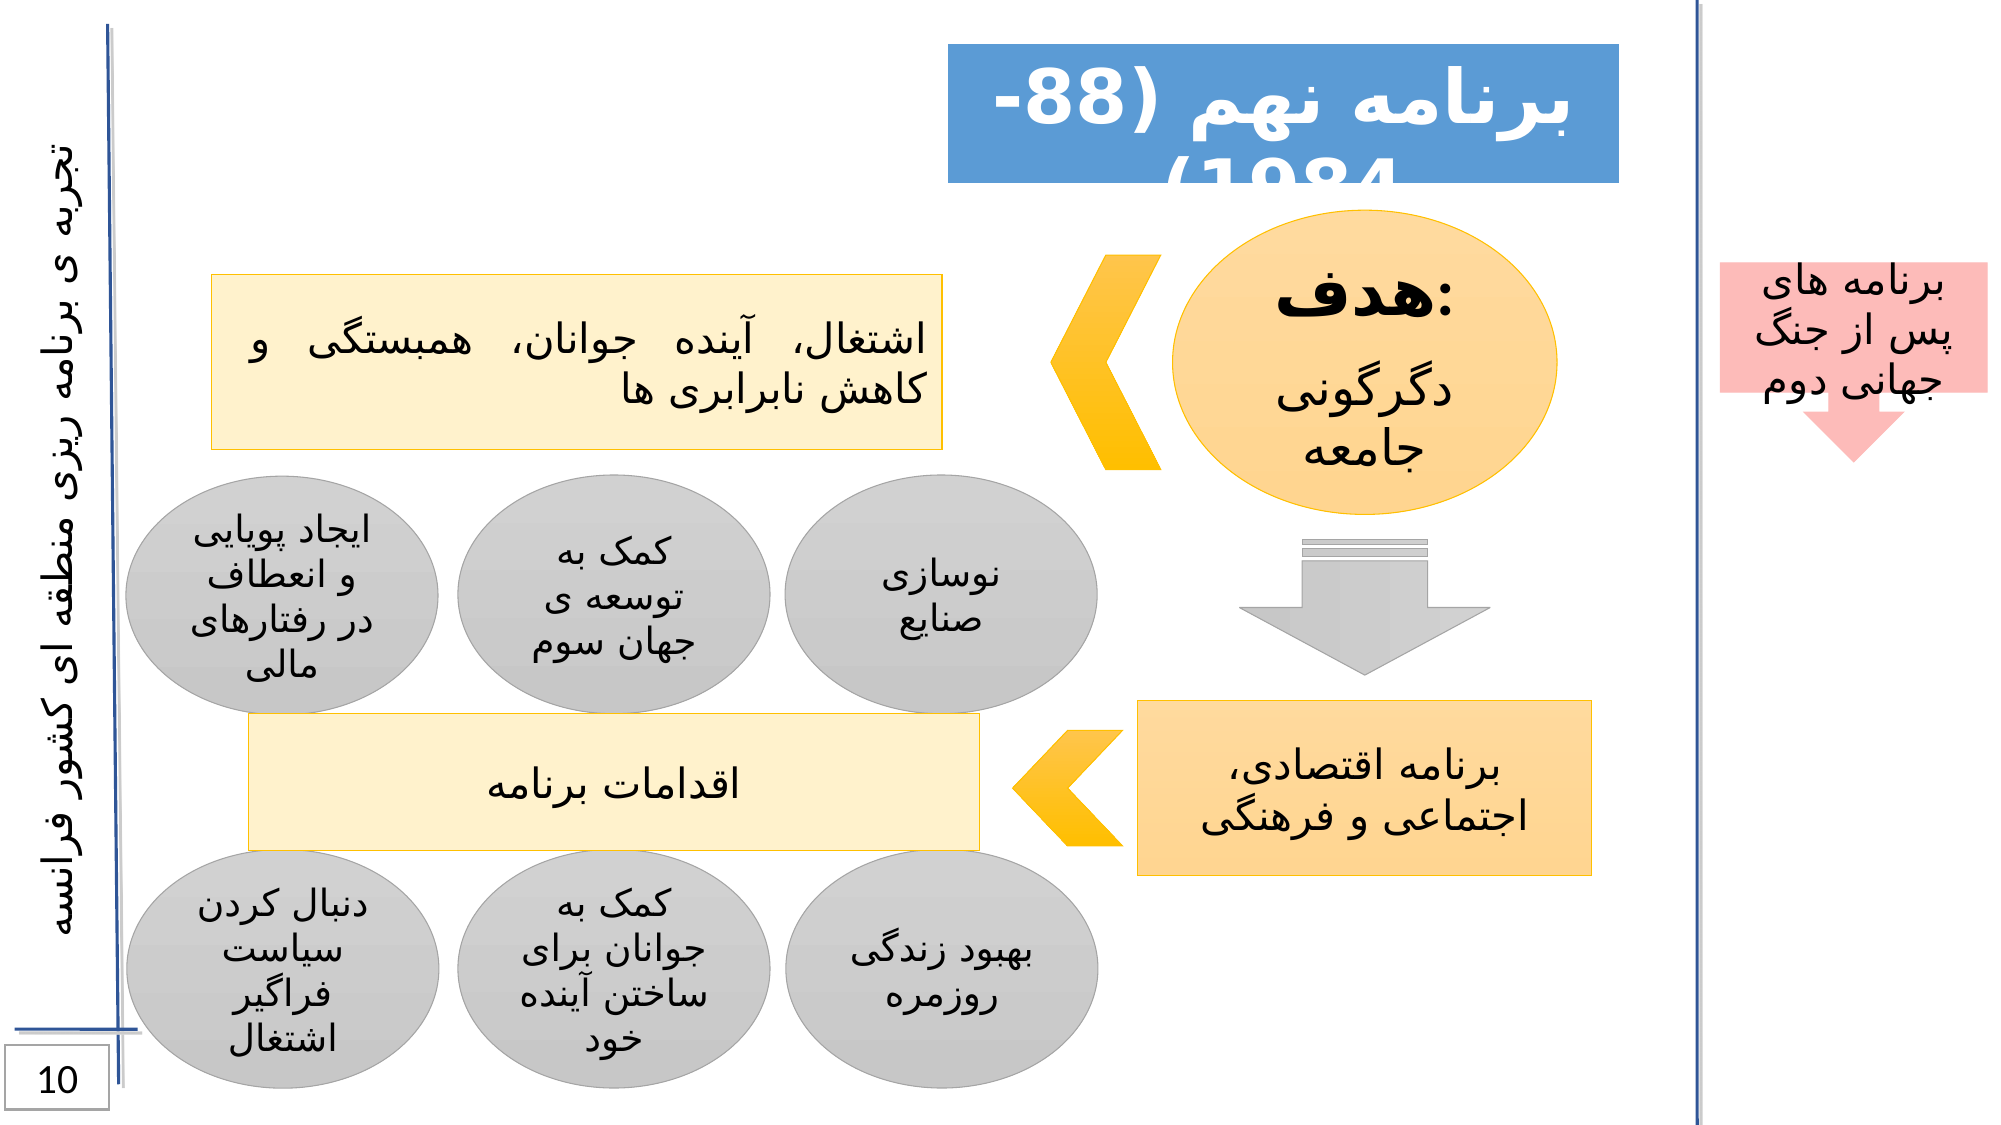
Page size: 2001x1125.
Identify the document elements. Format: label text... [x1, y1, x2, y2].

text_box [1050, 254, 1162, 471]
text_box [1011, 729, 1124, 847]
text_box برنامه اقتصادی، اجتماعی و فرهنگی [1137, 700, 1592, 876]
text_box [1302, 548, 1428, 557]
text_box تجربه ی برنامه ریزی منطقه ای کشور فرانسه [23, 59, 88, 1022]
text_box برنامه نهم (88-1984) [945, 41, 1622, 186]
text_box کمک به جوانان برای ساختن آینده خود [457, 851, 771, 1089]
text_box [1239, 560, 1491, 676]
text_box 10 [4, 1044, 110, 1111]
text_box بهبود زندگی روزمره [785, 851, 1099, 1089]
text_box [1302, 539, 1428, 545]
text_box برنامه های پس از جنگ جهانی دوم [1719, 262, 1988, 463]
text_box دنبال کردن سیاست فراگیر اشتغال [126, 851, 440, 1089]
text_box اقدامات برنامه [248, 713, 980, 851]
text_box اشتغال، آینده جوانان، همبستگی و کاهش نابرابری ها [211, 274, 943, 450]
text_box ایجاد پویایی و انعطاف در رفتارهای مالی [125, 475, 439, 713]
text_box هدف: دگرگونی جامعه [1172, 209, 1558, 515]
text_box نوسازی صنایع [784, 474, 1098, 713]
text_box کمک به توسعه ی جهان سوم [457, 474, 771, 713]
